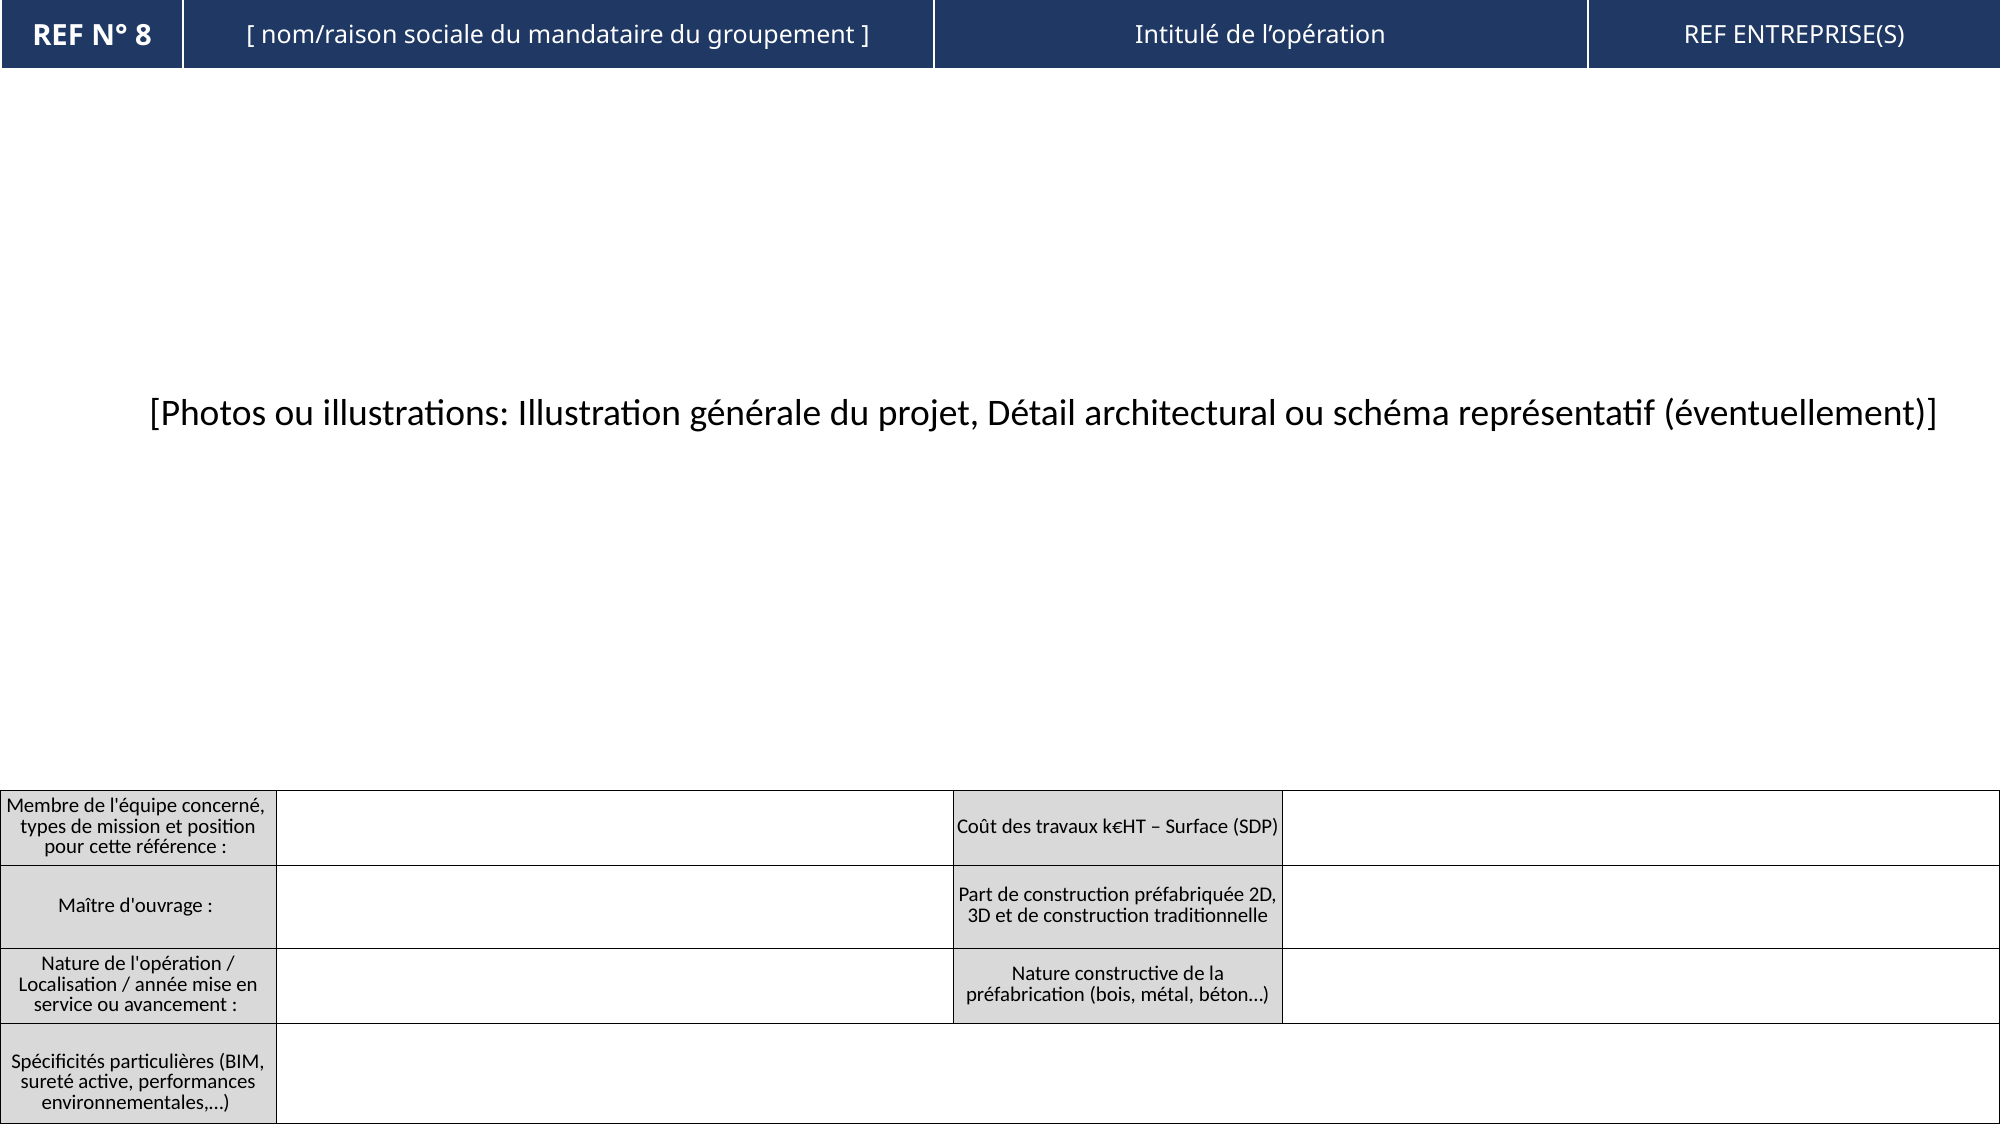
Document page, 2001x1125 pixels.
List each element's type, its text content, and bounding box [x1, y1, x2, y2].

table_header Membre de l'équipe concerné, types de mission et position pour cette référence : [1, 791, 276, 865]
table_header [ nom/raison sociale du mandataire du groupement ] [184, 0, 933, 68]
table_header Intitulé de l’opération [935, 0, 1587, 68]
table_cell [277, 949, 953, 1023]
table_cell Spécificités particulières (BIM, sureté active, performances environnementales,…) [1, 1024, 276, 1123]
table_cell Nature constructive de la préfabrication (bois, métal, béton…) [954, 949, 1282, 1023]
table_cell [1283, 949, 1999, 1023]
table_header REF N° 8 [2, 0, 182, 68]
table_header Coût des travaux k€HT – Surface (SDP) [954, 791, 1282, 865]
table_cell Maître d'ouvrage : [1, 866, 276, 948]
table_cell Part de construction préfabriquée 2D, 3D et de construction traditionnelle [954, 866, 1282, 948]
text_box [Photos ou illustrations: Illustration générale du projet, Détail architectural ou schéma représentatif (éventuellement)] [113, 380, 1976, 440]
table_cell Nature de l'opération / Localisation / année mise en service ou avancement : [1, 949, 276, 1023]
table_header [1283, 791, 1999, 865]
table_cell [277, 866, 953, 948]
table_cell [277, 1024, 1999, 1123]
table_cell [1283, 866, 1999, 948]
table_header [277, 791, 953, 865]
table_header REF ENTREPRISE(S) [1589, 0, 2000, 68]
